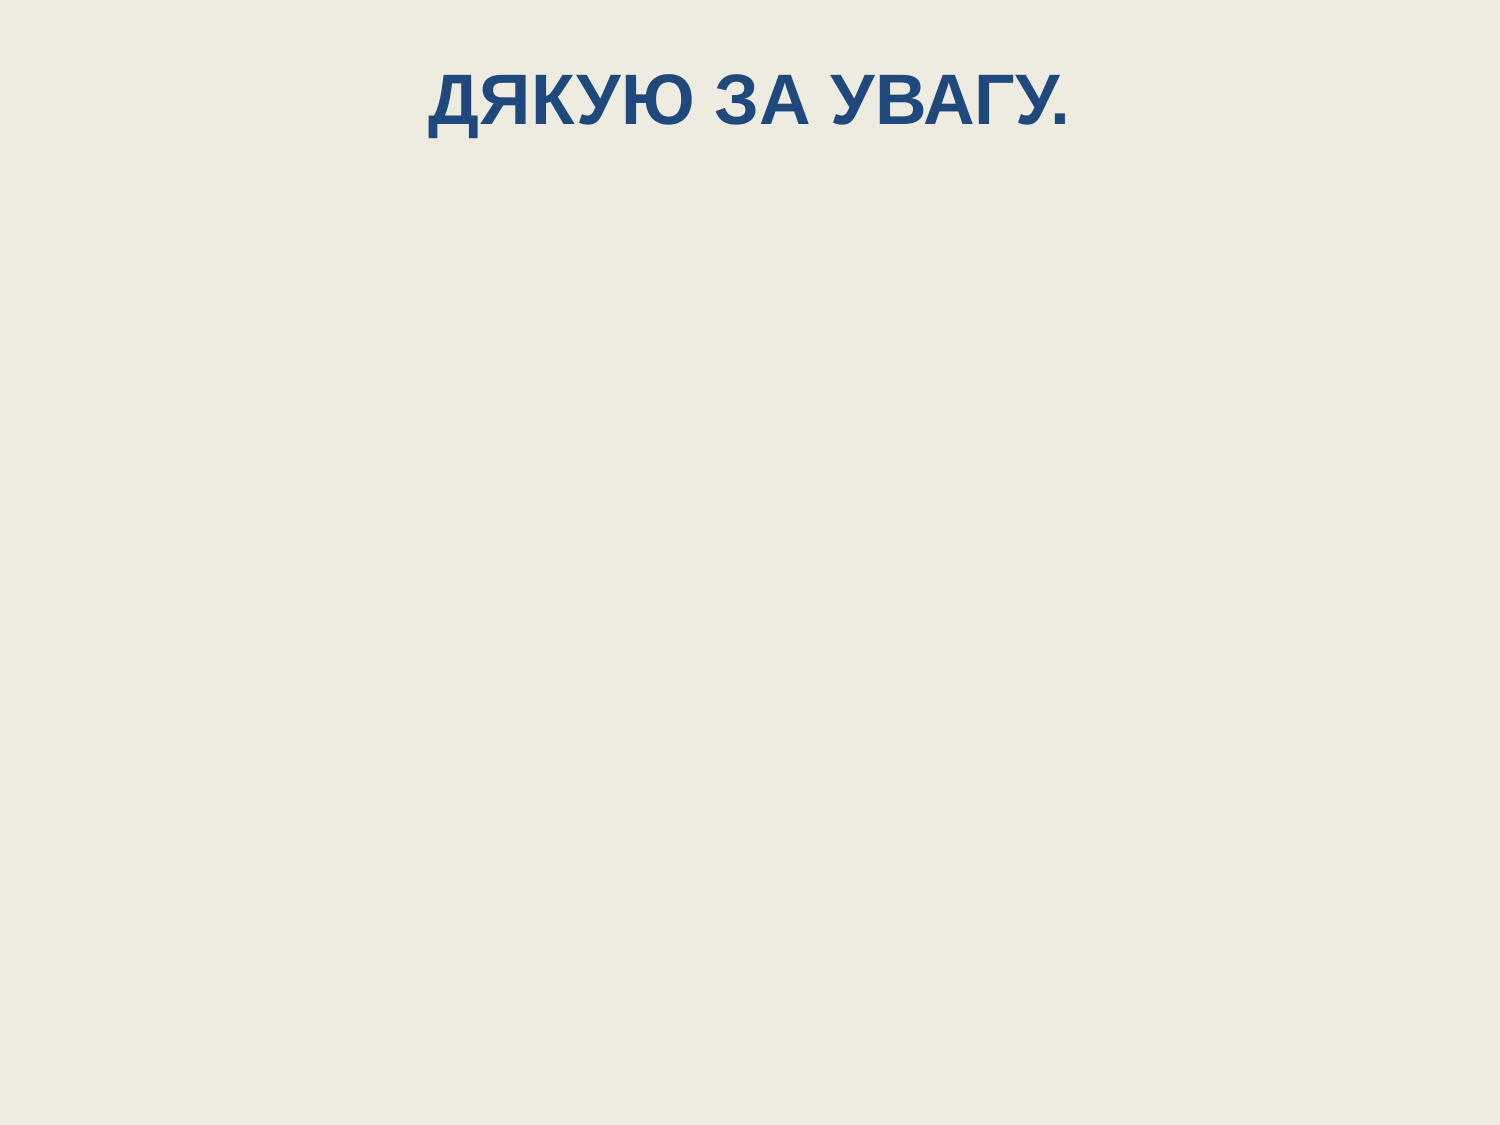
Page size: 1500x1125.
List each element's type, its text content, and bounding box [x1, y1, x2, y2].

title ДЯКУЮ ЗА УВАГУ. [75, 45, 1425, 233]
